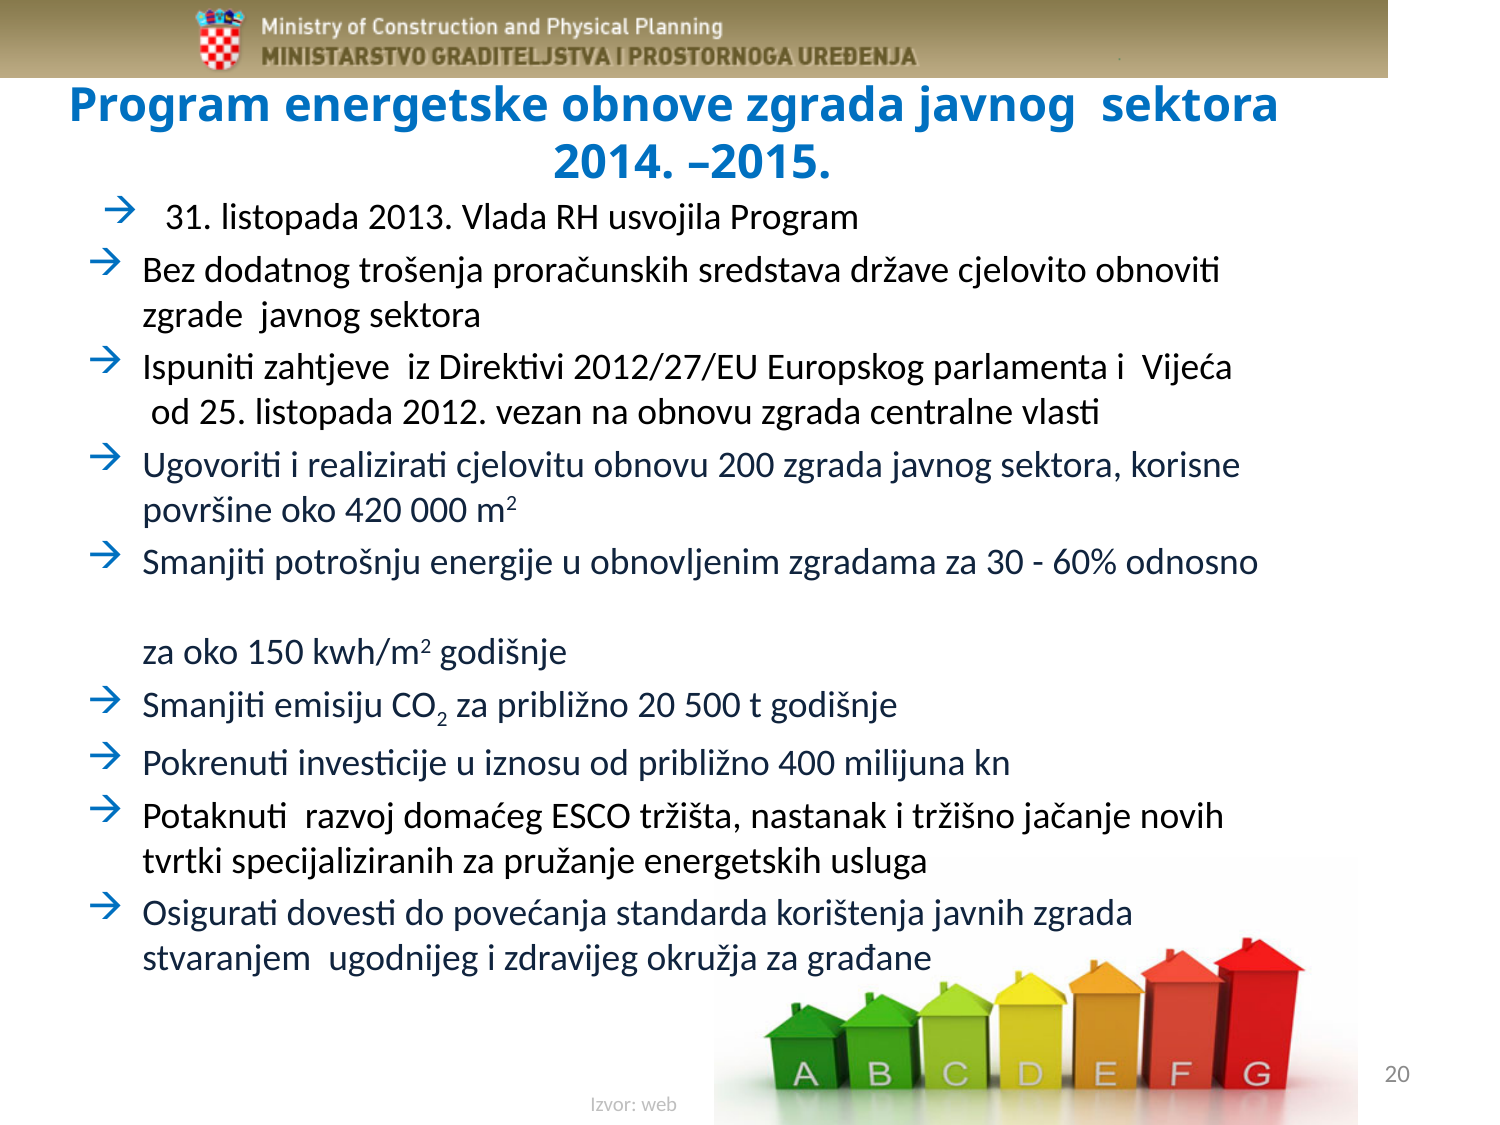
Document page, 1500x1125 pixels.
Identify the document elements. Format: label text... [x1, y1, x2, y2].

picture [0, 0, 1389, 79]
title Program energetske obnove zgrada javnog sektora 2014. –2015. [42, 87, 1332, 197]
text_box Izvor: web [575, 1083, 709, 1123]
picture [714, 857, 1358, 1125]
slide_number 20 [1363, 1042, 1425, 1103]
list 31. listopada 2013. Vlada RH usvojila Program Bez dodatnog trošenja proračunskih sredstava države cjelovito obnoviti zgrade javnog sektora Ispuniti zahtjeve iz Direktivi 2012/27/EU Europskog parlamenta i Vijeća od 25. listopada 2012. vezan na obnovu zgrada centralne vlasti Ugovoriti i realizirati cjelovitu obnovu 200 zgrada javnog sektora, korisne površine oko 420 000 m2 Smanjiti potrošnju energije u obnovljenim zgradama za 30 - 60% odnosno za oko 150 kwh/m2 godišnje Smanjiti emisiju CO2 za približno 20 500 t godišnje Pokrenuti investicije u iznosu od približno 400 milijuna kn Potaknuti razvoj domaćeg ESCO tržišta, nastanak i tržišno jačanje novih tvrtki specijaliziranih za pružanje energetskih usluga Osigurati dovesti do povećanja standarda korištenja javnih zgrada stvaranjem ugodnijeg i zdravijeg okružja za građane [0, 184, 1287, 1000]
